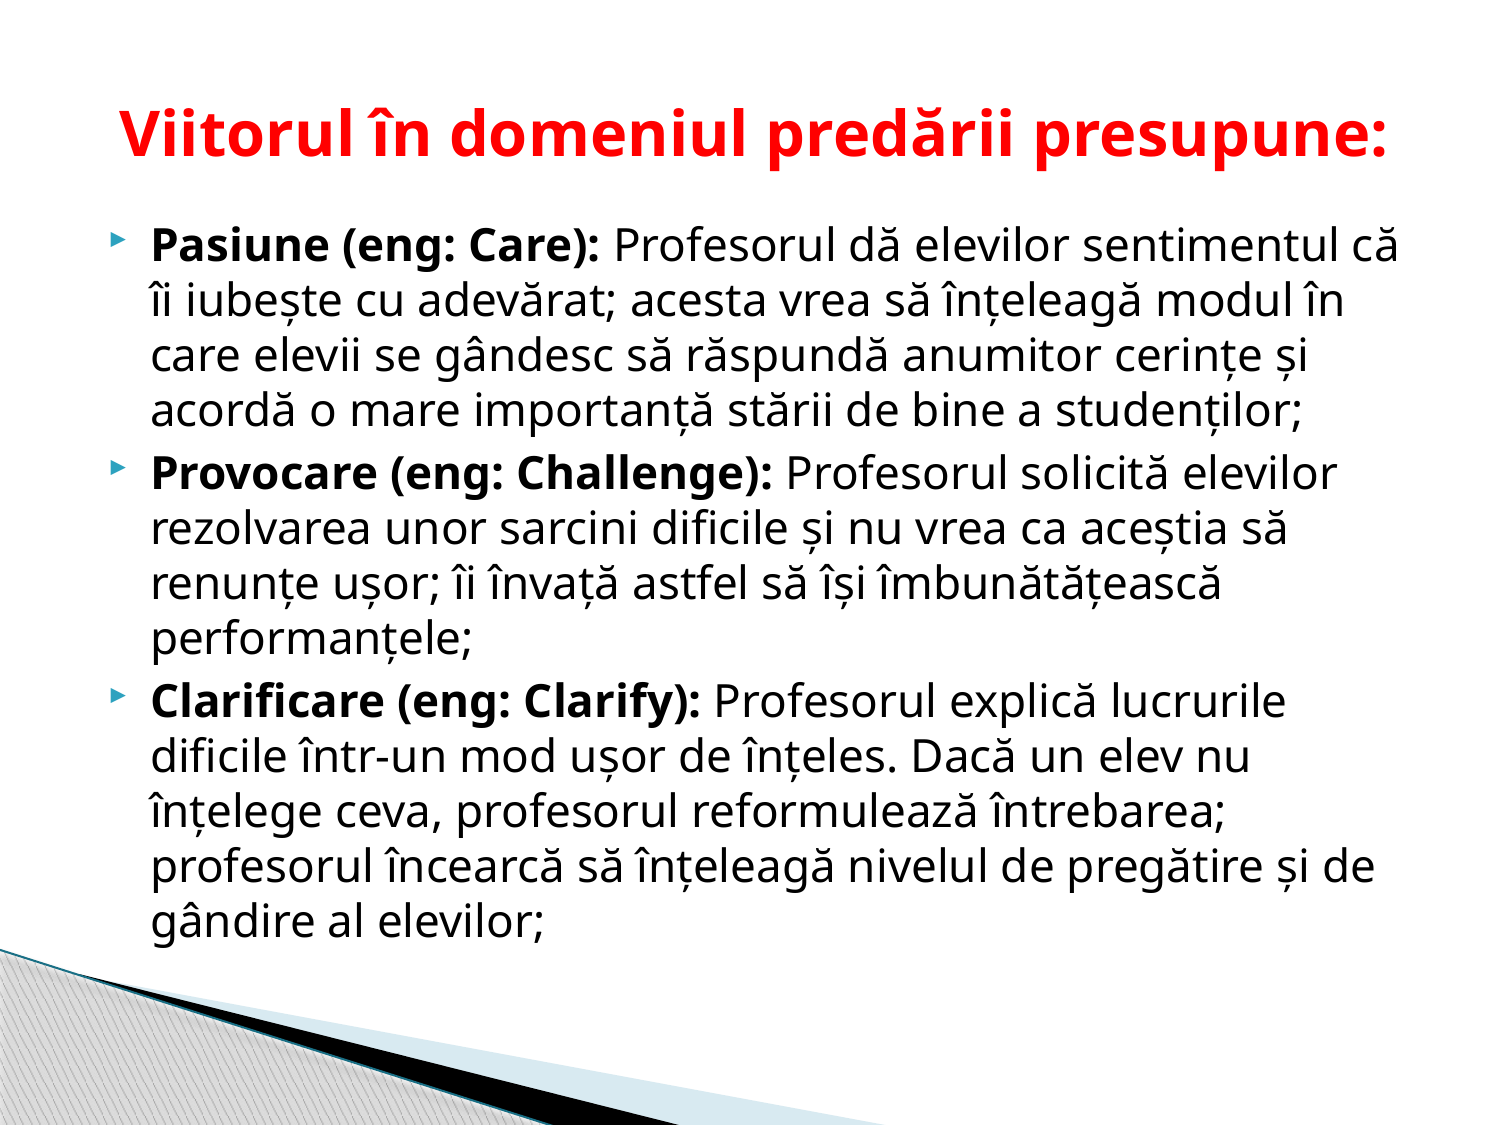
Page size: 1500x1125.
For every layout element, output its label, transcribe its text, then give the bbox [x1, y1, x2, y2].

list Pasiune (eng: Care): Profesorul dă elevilor sentimentul că îi iubește cu adevărat; acesta vrea să înțeleagă modul în care elevii se gândesc să răspundă anumitor cerințe și acordă o mare importanță stării de bine a studenților; Provocare (eng: Challenge): Profesorul solicită elevilor rezolvarea unor sarcini dificile și nu vrea ca aceștia să renunțe ușor; îi învață astfel să își îmbunătățească performanțele; Clarificare (eng: Clarify): Profesorul explică lucrurile dificile într-un mod ușor de înțeles. Dacă un elev nu înțelege ceva, profesorul reformulează întrebarea; profesorul încearcă să înțeleagă nivelul de pregătire și de gândire al elevilor; [75, 208, 1426, 1035]
text_box Viitorul în domeniul predării presupune: [79, 66, 1430, 197]
